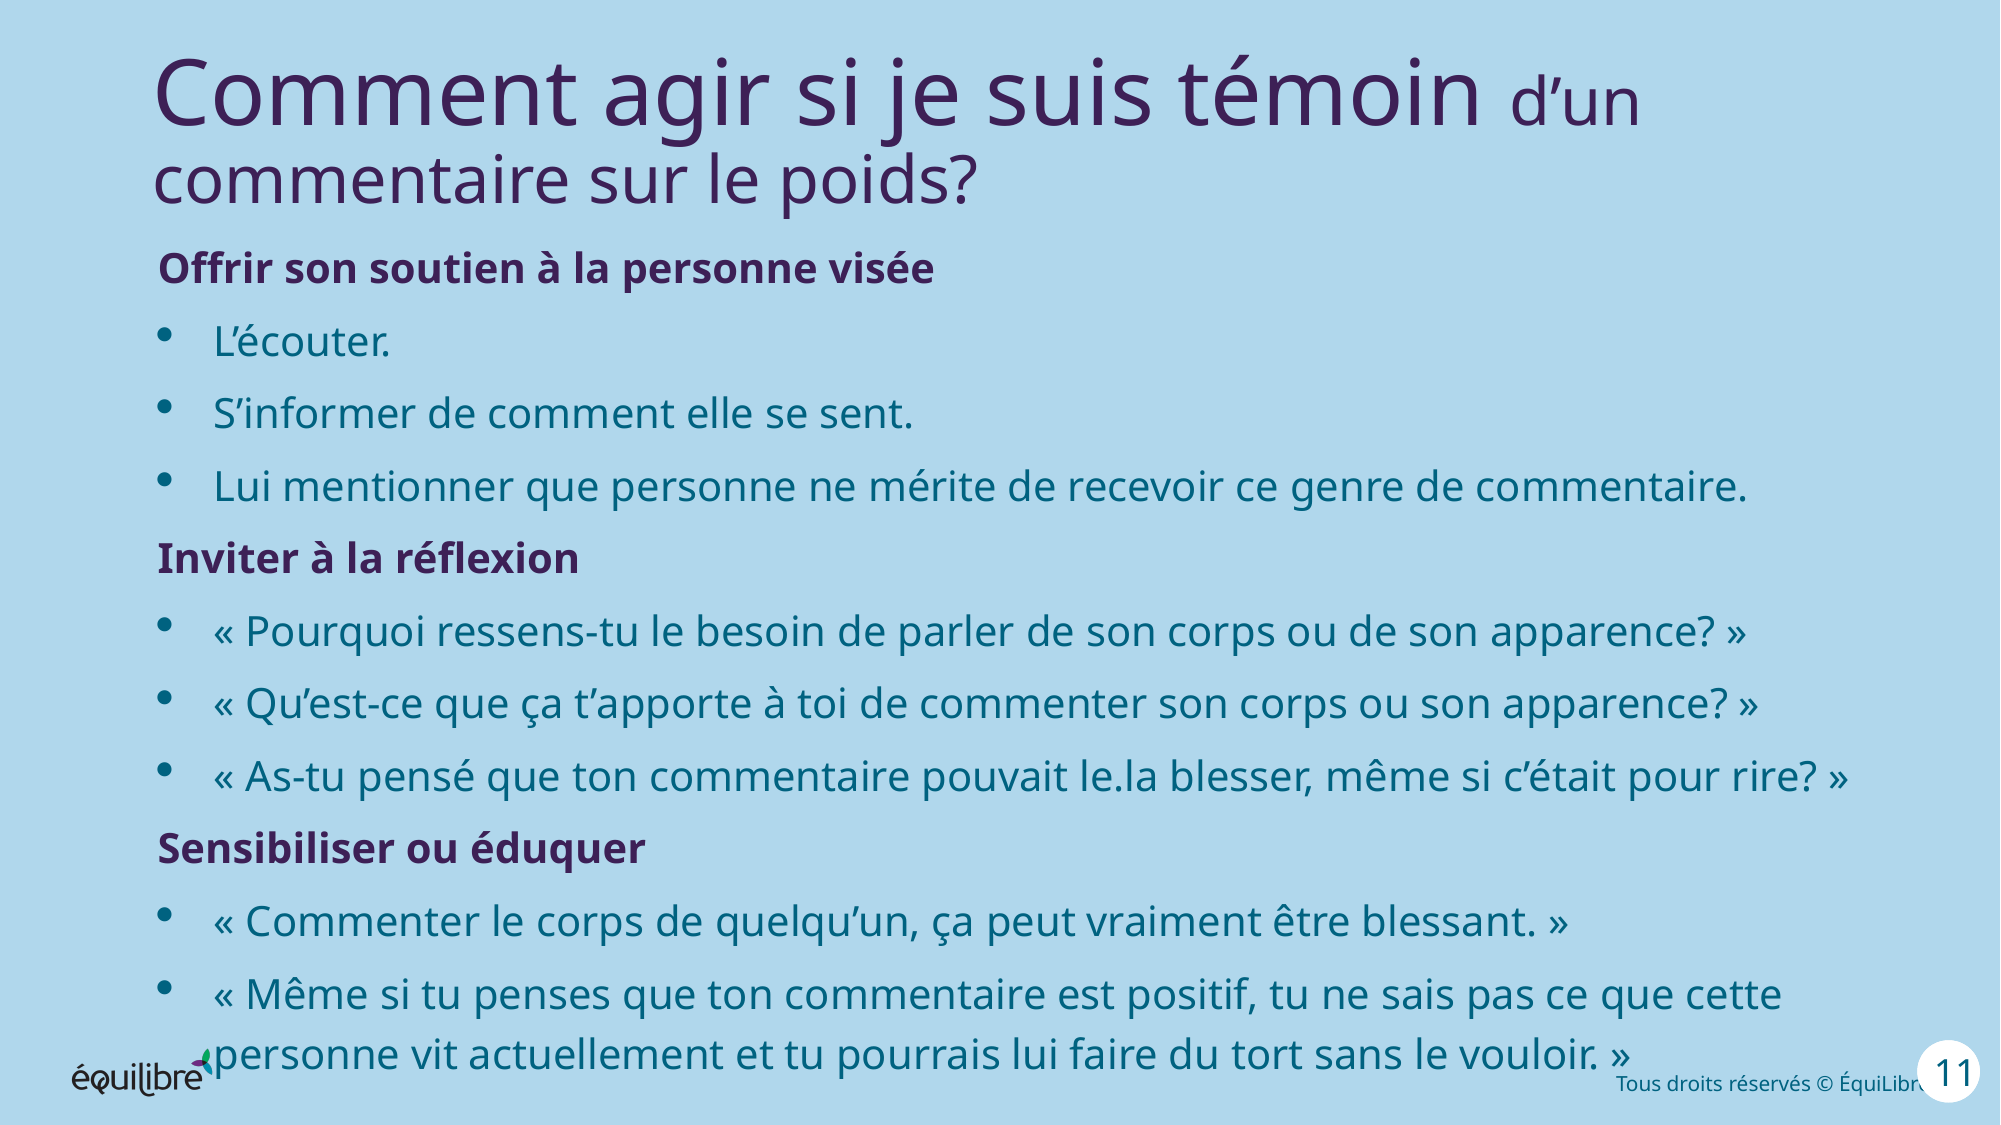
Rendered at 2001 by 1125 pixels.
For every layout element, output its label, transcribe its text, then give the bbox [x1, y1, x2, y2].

picture [63, 1036, 221, 1125]
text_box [1914, 1040, 1993, 1105]
title Comment agir si je suis témoin d’un commentaire sur le poids? [137, 23, 1863, 241]
list Offrir son soutien à la personne visée L’écouter. S’informer de comment elle se sent. Lui mentionner que personne ne mérite de recevoir ce genre de commentaire. Inviter à la réflexion « Pourquoi ressens-tu le besoin de parler de son corps ou de son apparence? » « Qu’est-ce que ça t’apporte à toi de commenter son corps ou son apparence? » « As-tu pensé que ton commentaire pouvait le.la blesser, même si c’était pour rire? » Sensibiliser ou éduquer « Commenter le corps de quelqu’un, ça peut vraiment être blessant. » « Même si tu penses que ton commentaire est positif, tu ne sais pas ce que cette personne vit actuellement et tu pourrais lui faire du tort sans le vouloir. » [142, 224, 1868, 1105]
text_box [1917, 1040, 1997, 1103]
